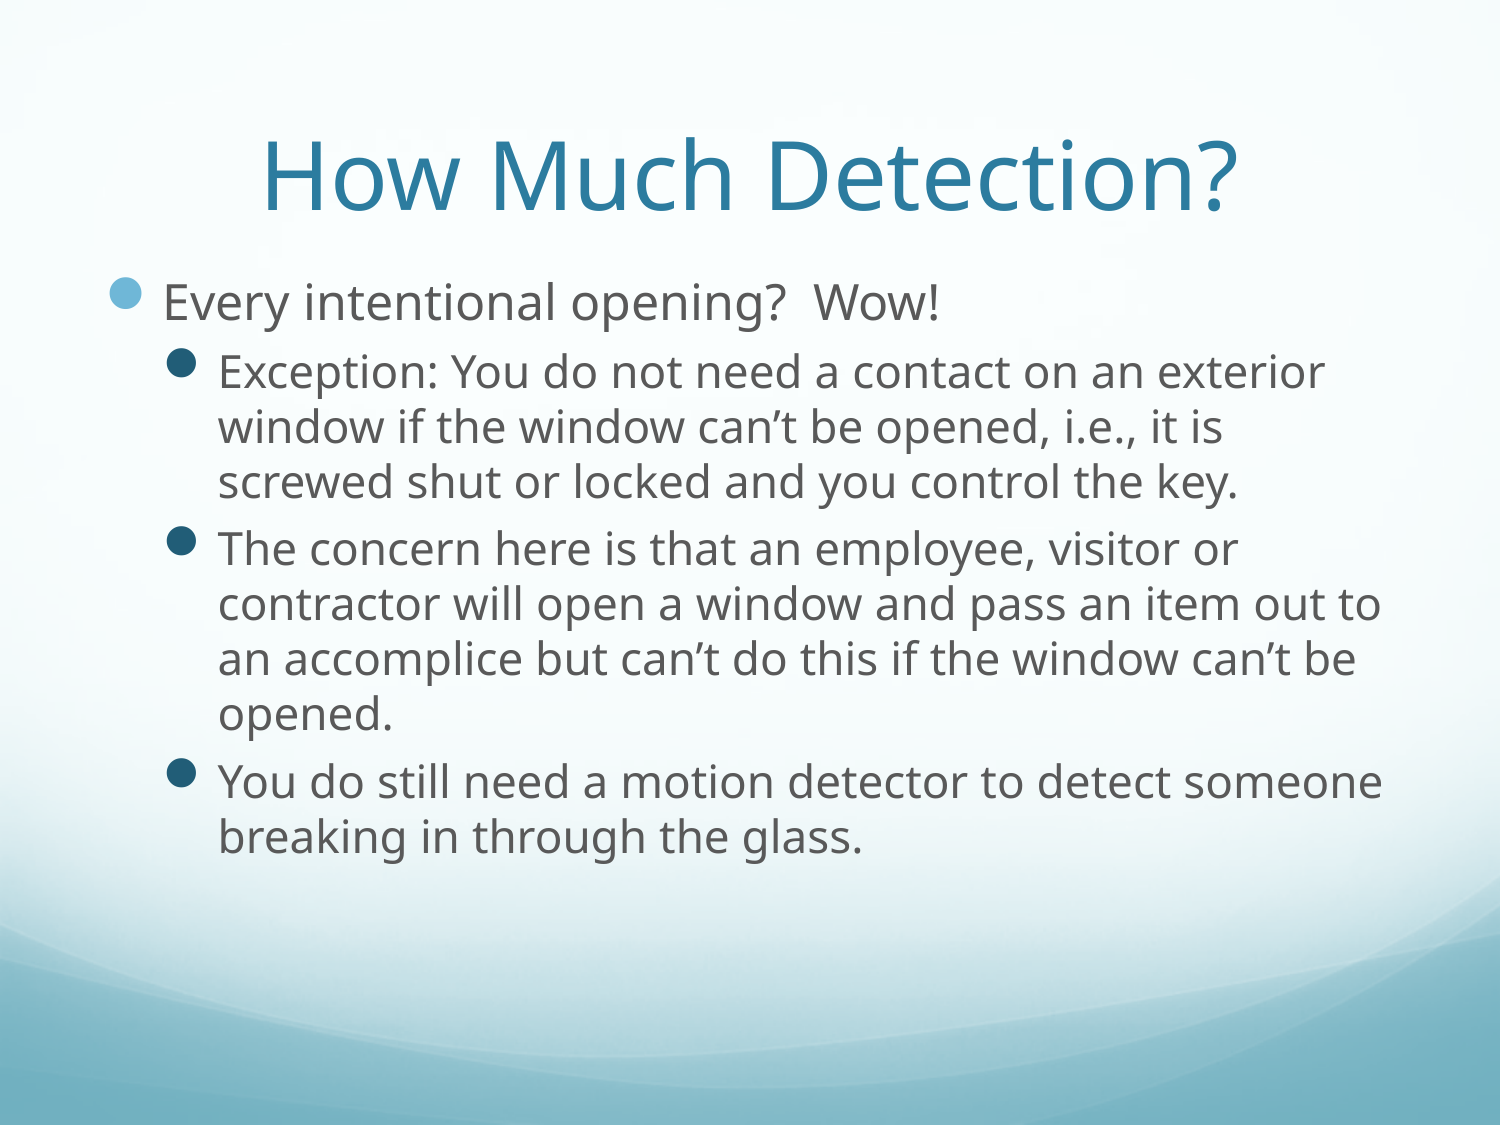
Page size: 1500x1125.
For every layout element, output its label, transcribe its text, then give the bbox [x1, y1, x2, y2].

title How Much Detection? [90, 17, 1410, 237]
list Every intentional opening? Wow! Exception: You do not need a contact on an exterior window if the window can’t be opened, i.e., it is screwed shut or locked and you control the key. The concern here is that an employee, visitor or contractor will open a window and pass an item out to an accomplice but can’t do this if the window can’t be opened. You do still need a motion detector to detect someone breaking in through the glass. [90, 262, 1410, 975]
